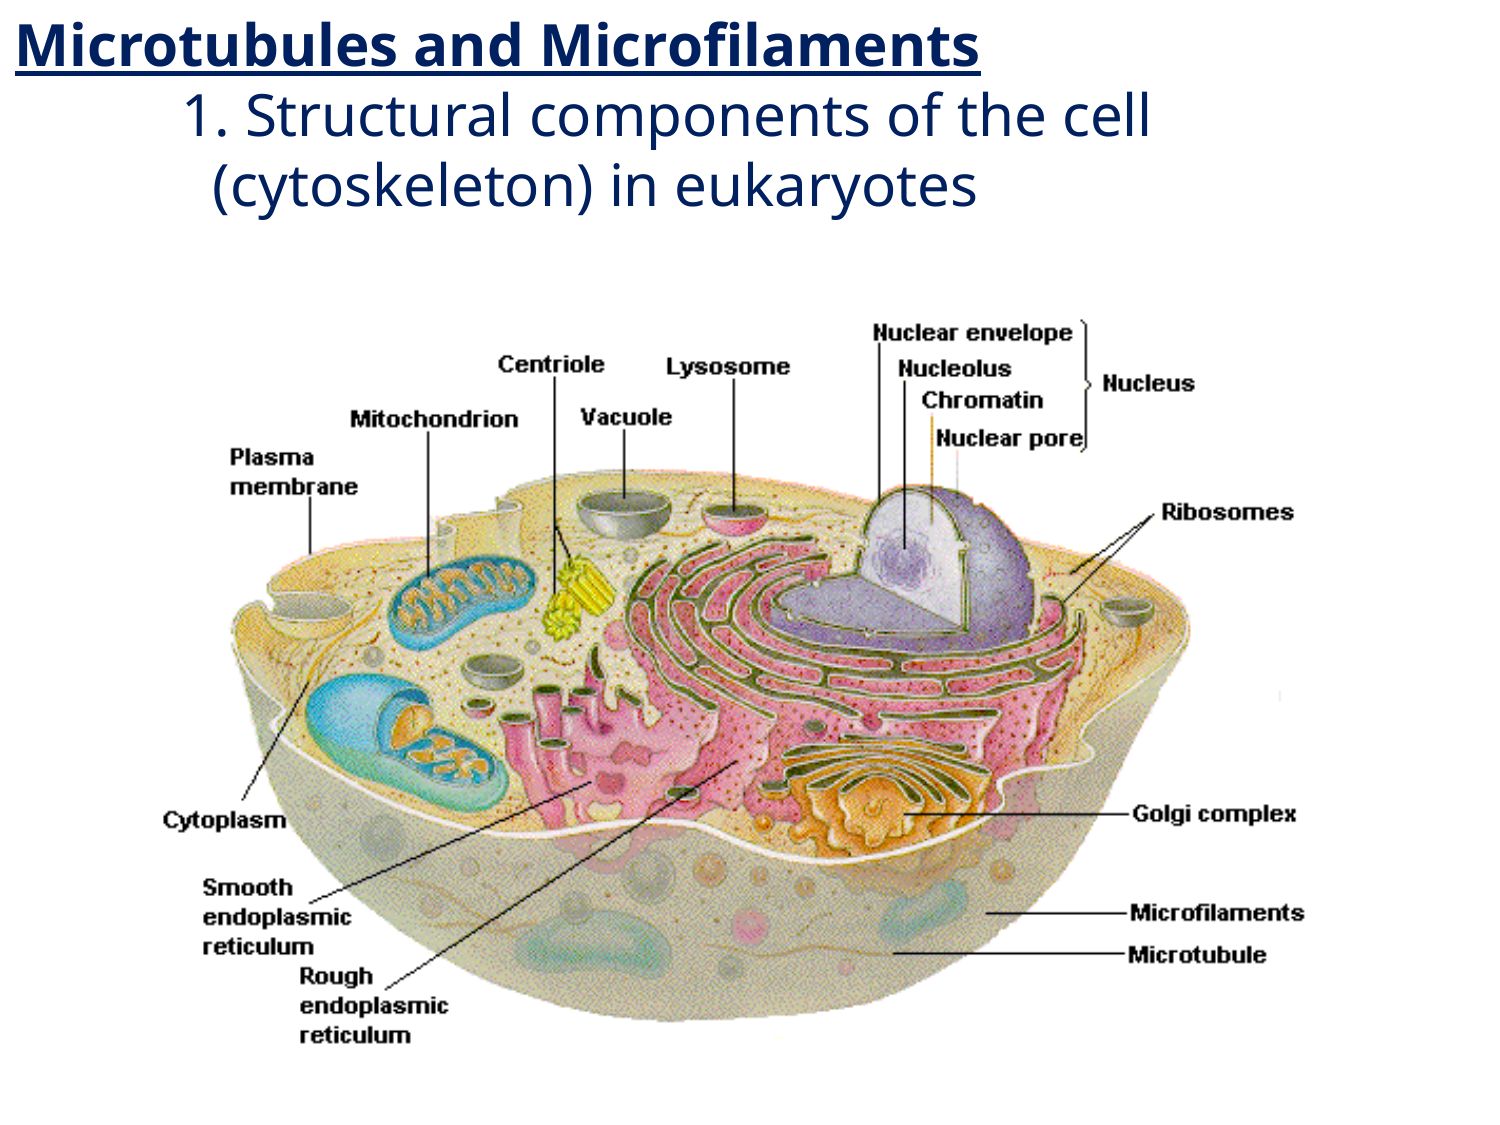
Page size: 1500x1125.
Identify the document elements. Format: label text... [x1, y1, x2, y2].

text_box Microtubules and Microfilaments 1. Structural components of the cell (cytoskeleton) in eukaryotes [0, 1, 1375, 226]
picture [162, 299, 1332, 1051]
